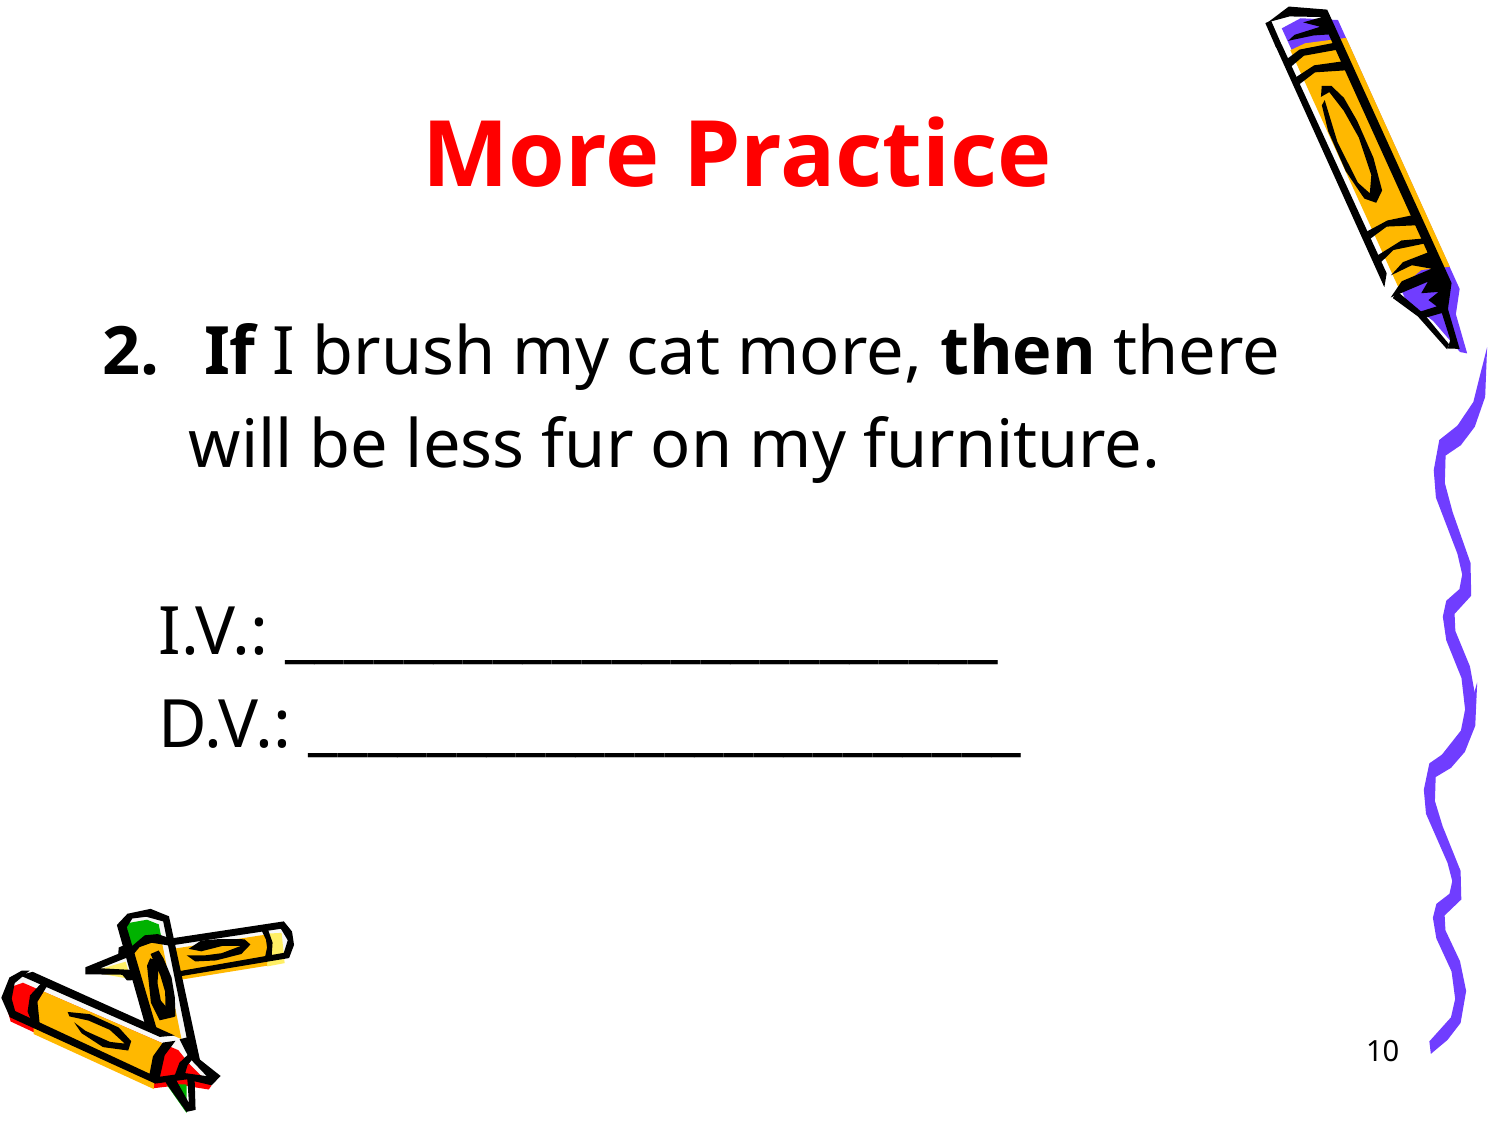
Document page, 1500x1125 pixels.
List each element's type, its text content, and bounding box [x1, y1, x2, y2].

slide_number 10 [1101, 1024, 1415, 1101]
title More Practice [62, 37, 1413, 213]
list If I brush my cat more, then there will be less fur on my furniture. I.V.: ________________________ D.V.: ________________________ [87, 299, 1351, 863]
